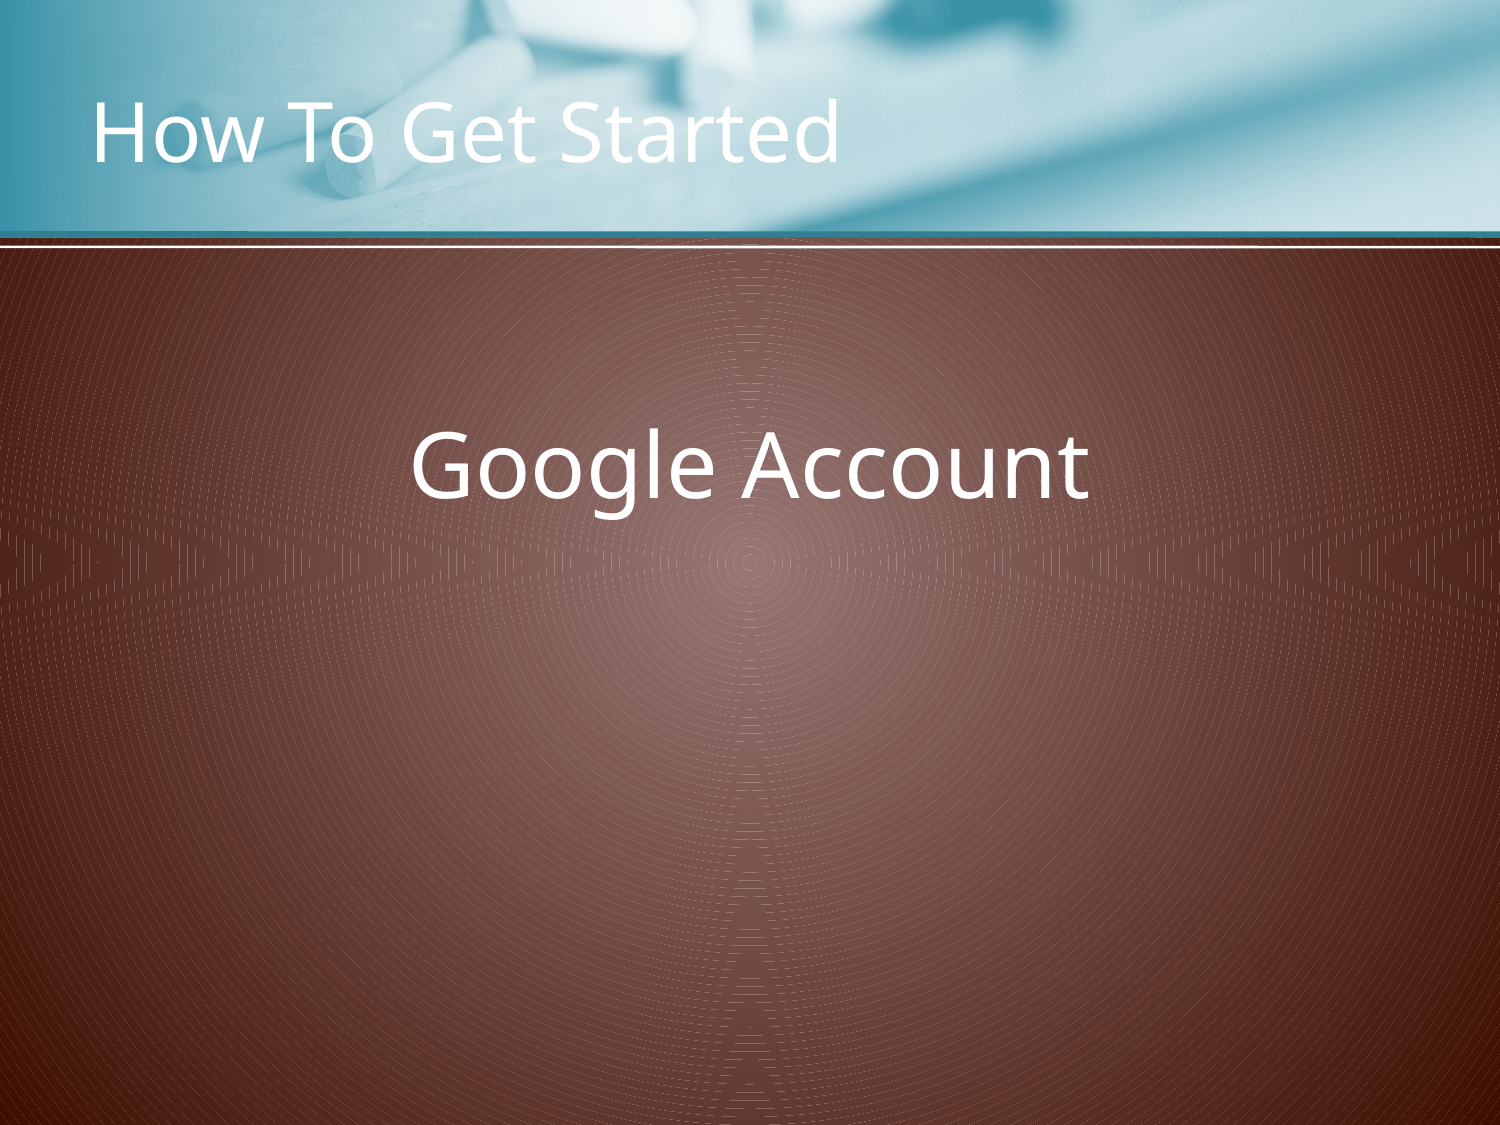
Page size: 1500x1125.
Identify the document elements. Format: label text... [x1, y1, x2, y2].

title How To Get Started [75, 24, 1425, 233]
list Google Account [75, 262, 1425, 1005]
